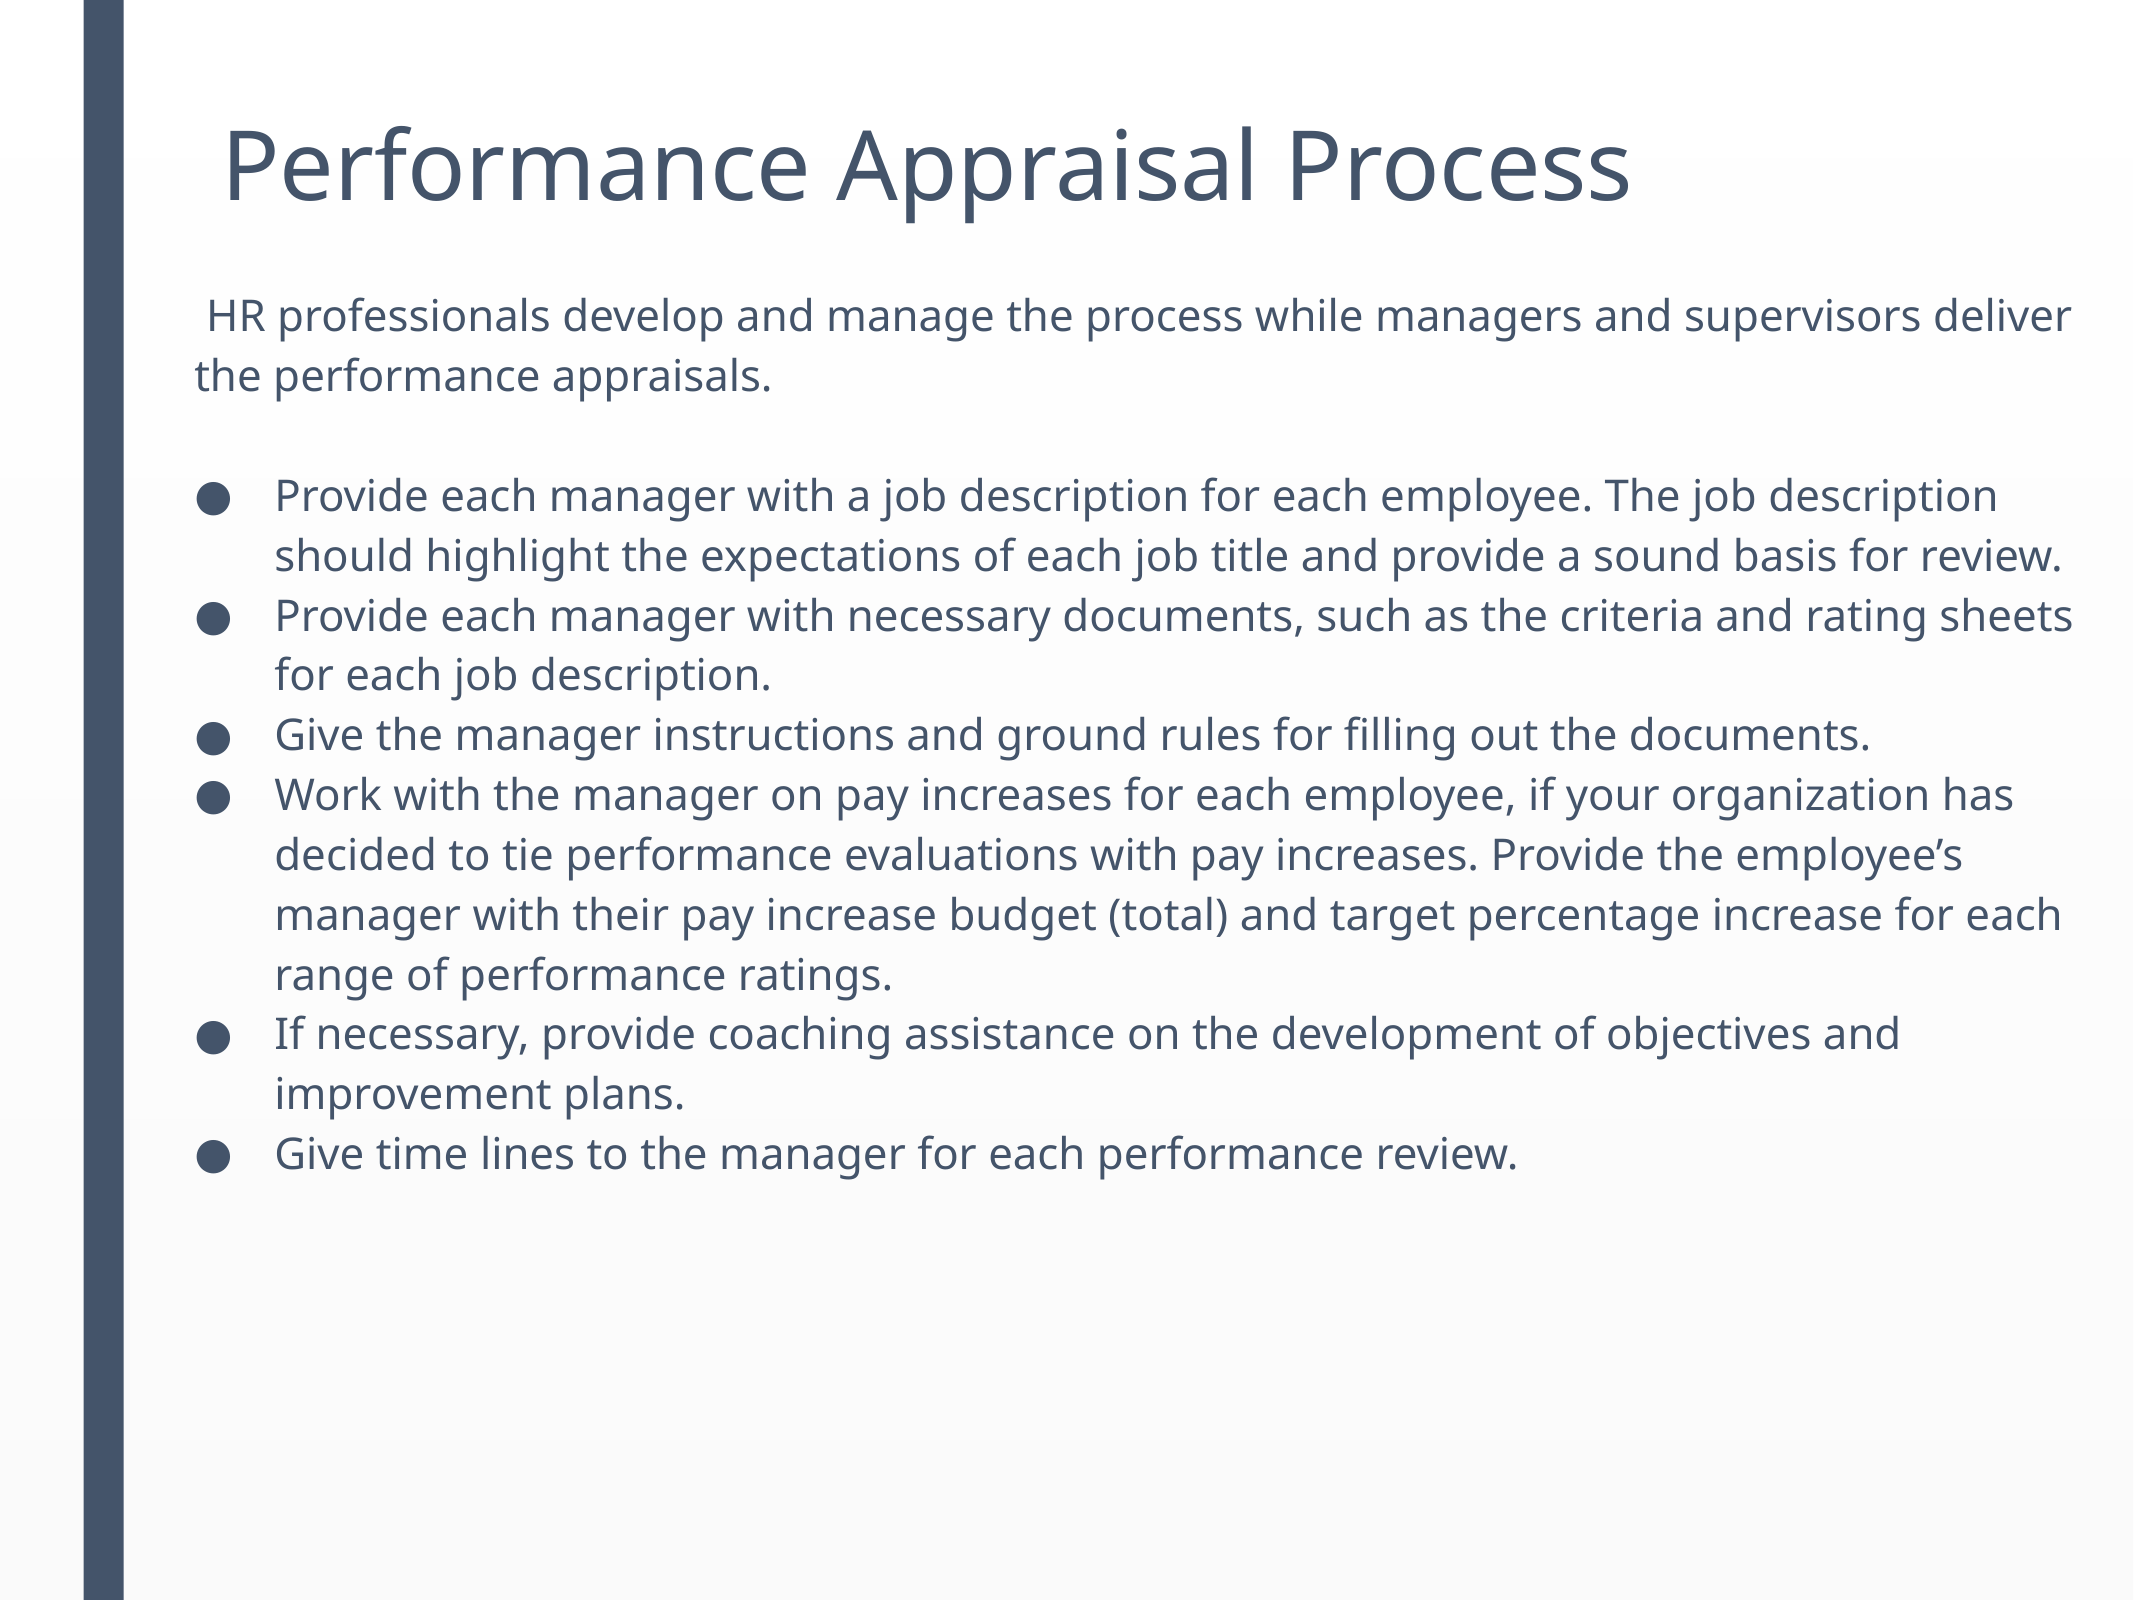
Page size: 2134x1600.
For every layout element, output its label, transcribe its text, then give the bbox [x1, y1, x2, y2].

title Performance Appraisal Process [206, 88, 2134, 264]
list HR professionals develop and manage the process while managers and supervisors deliver the performance appraisals. Provide each manager with a job description for each employee. The job description should highlight the expectations of each job title and provide a sound basis for review. Provide each manager with necessary documents, such as the criteria and rating sheets for each job description. Give the manager instructions and ground rules for filling out the documents. Work with the manager on pay increases for each employee, if your organization has decided to tie performance evaluations with pay increases. Provide the employee’s manager with their pay increase budget (total) and target percentage increase for each range of performance ratings. If necessary, provide coaching assistance on the development of objectives and improvement plans. Give time lines to the manager for each performance review. [152, 264, 2134, 1382]
